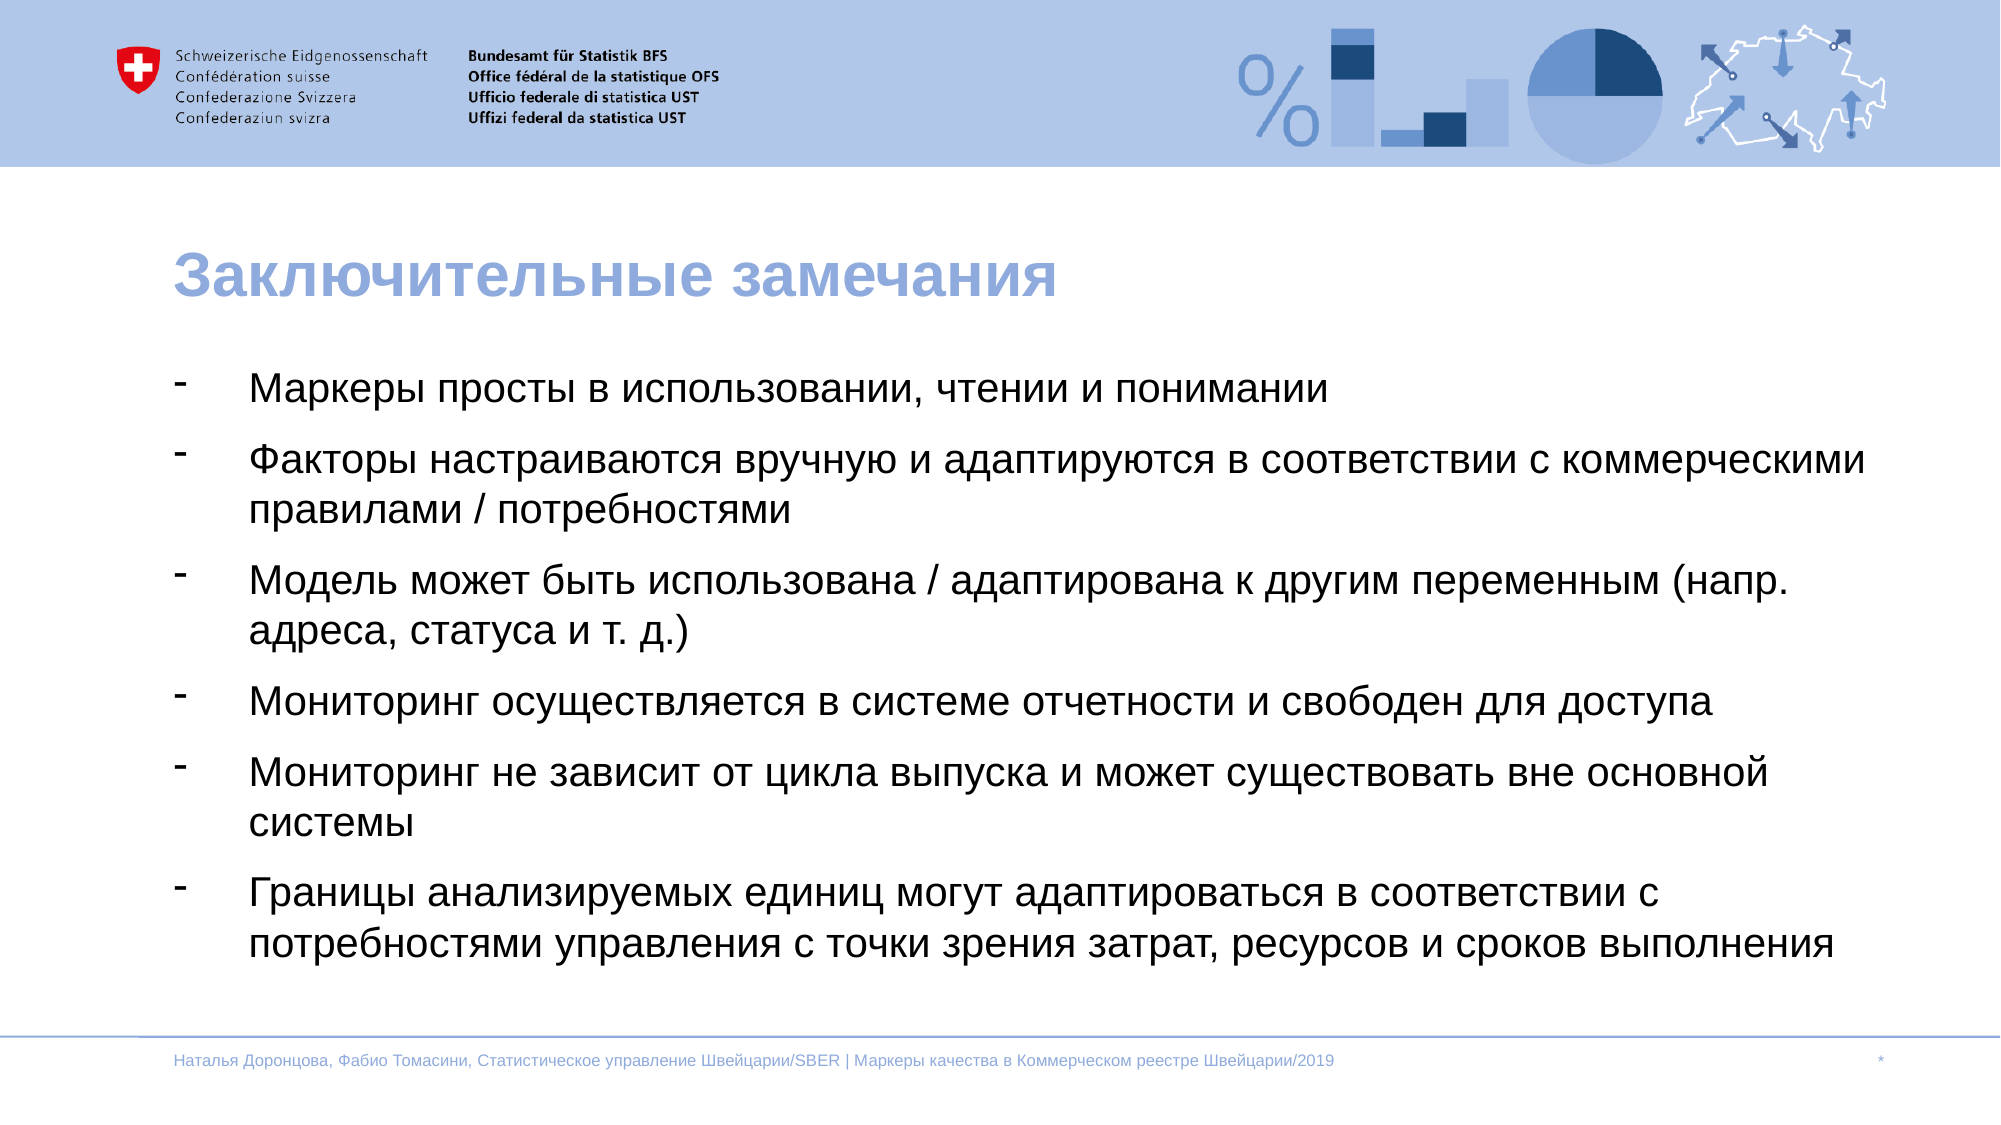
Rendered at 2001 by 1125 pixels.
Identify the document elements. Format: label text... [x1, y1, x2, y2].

picture [0, 0, 2001, 167]
text_box Наталья Доронцова, Фабио Томасини, Статистическое управление Швейцарии/SBER | Маркеры качества в Коммерческом реестре Швейцарии/2019 [173, 1049, 1709, 1088]
text_box * [1739, 1050, 1885, 1088]
title Заключительные замечания [173, 233, 1887, 309]
list Маркеры просты в использовании, чтении и понимании Факторы настраиваются вручную и адаптируются в соответствии с коммерческими правилами / потребностями Модель может быть использована / адаптирована к другим переменным (напр. адреса, статуса и т. д.) Мониторинг осуществляется в системе отчетности и свободен для доступа Мониторинг не зависит от цикла выпуска и может существовать вне основной системы Границы анализируемых единиц могут адаптироваться в соответствии с потребностями управления с точки зрения затрат, ресурсов и сроков выполнения [173, 361, 1908, 972]
